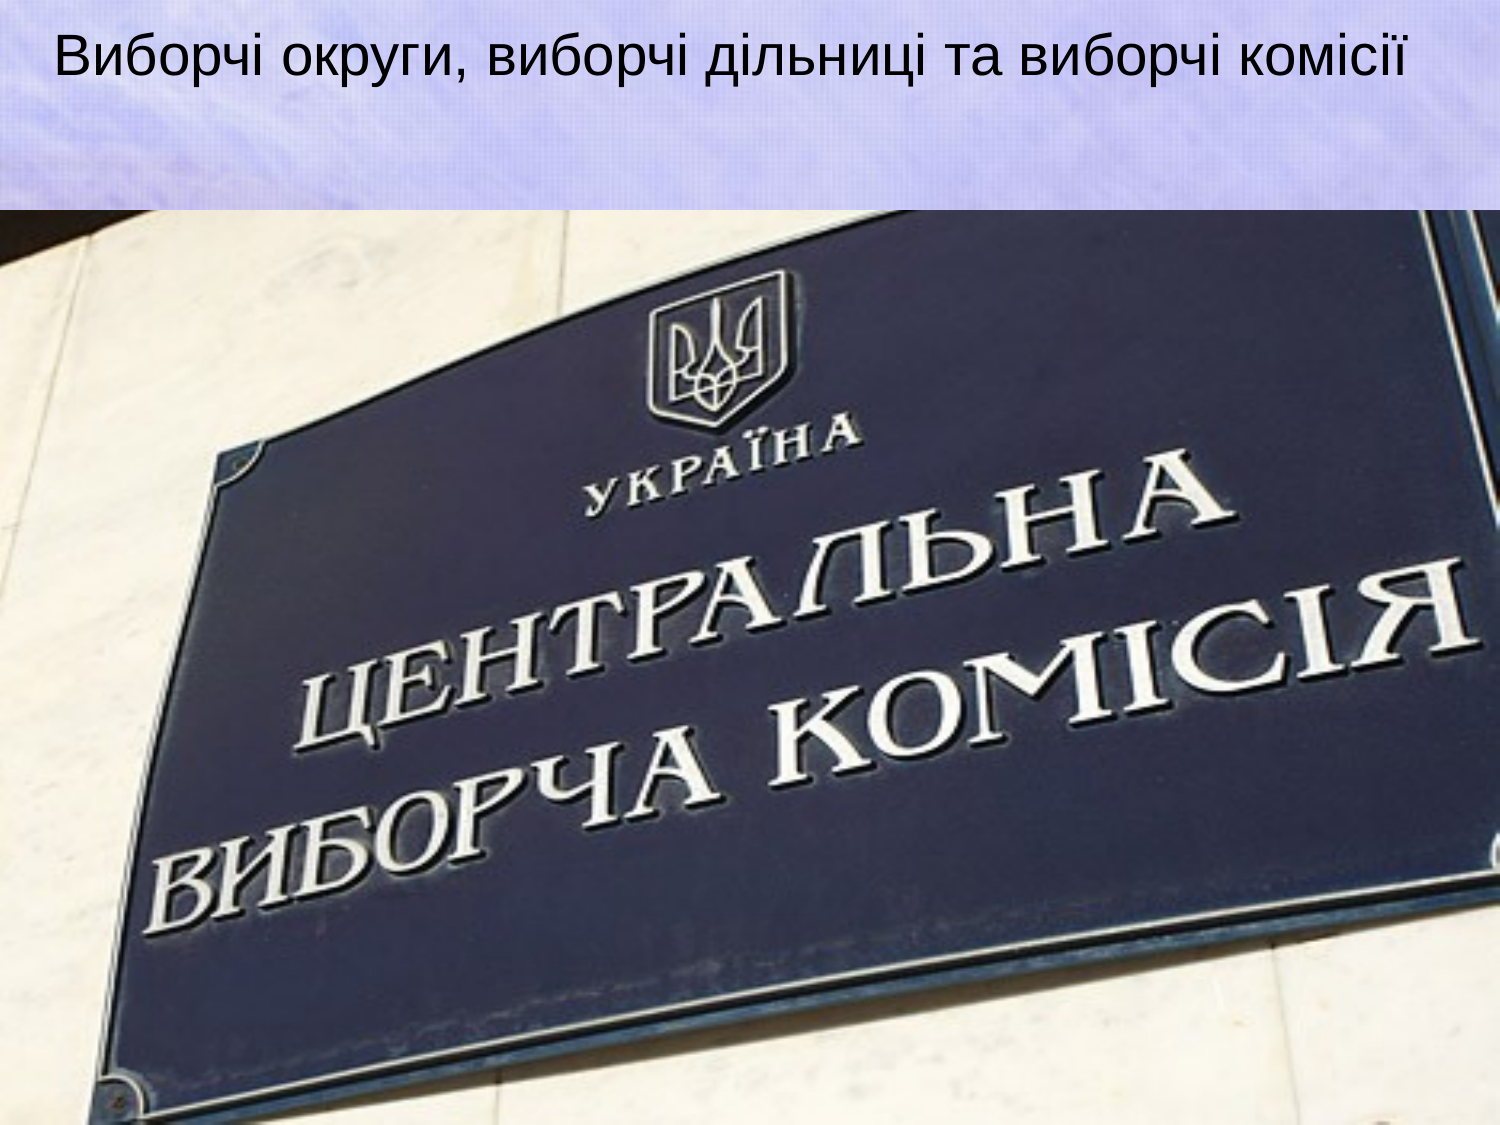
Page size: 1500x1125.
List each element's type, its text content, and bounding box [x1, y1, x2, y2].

title Виборчі округи, виборчі дільниці та виборчі комісії [38, 44, 1480, 165]
picture [0, 0, 1500, 1125]
